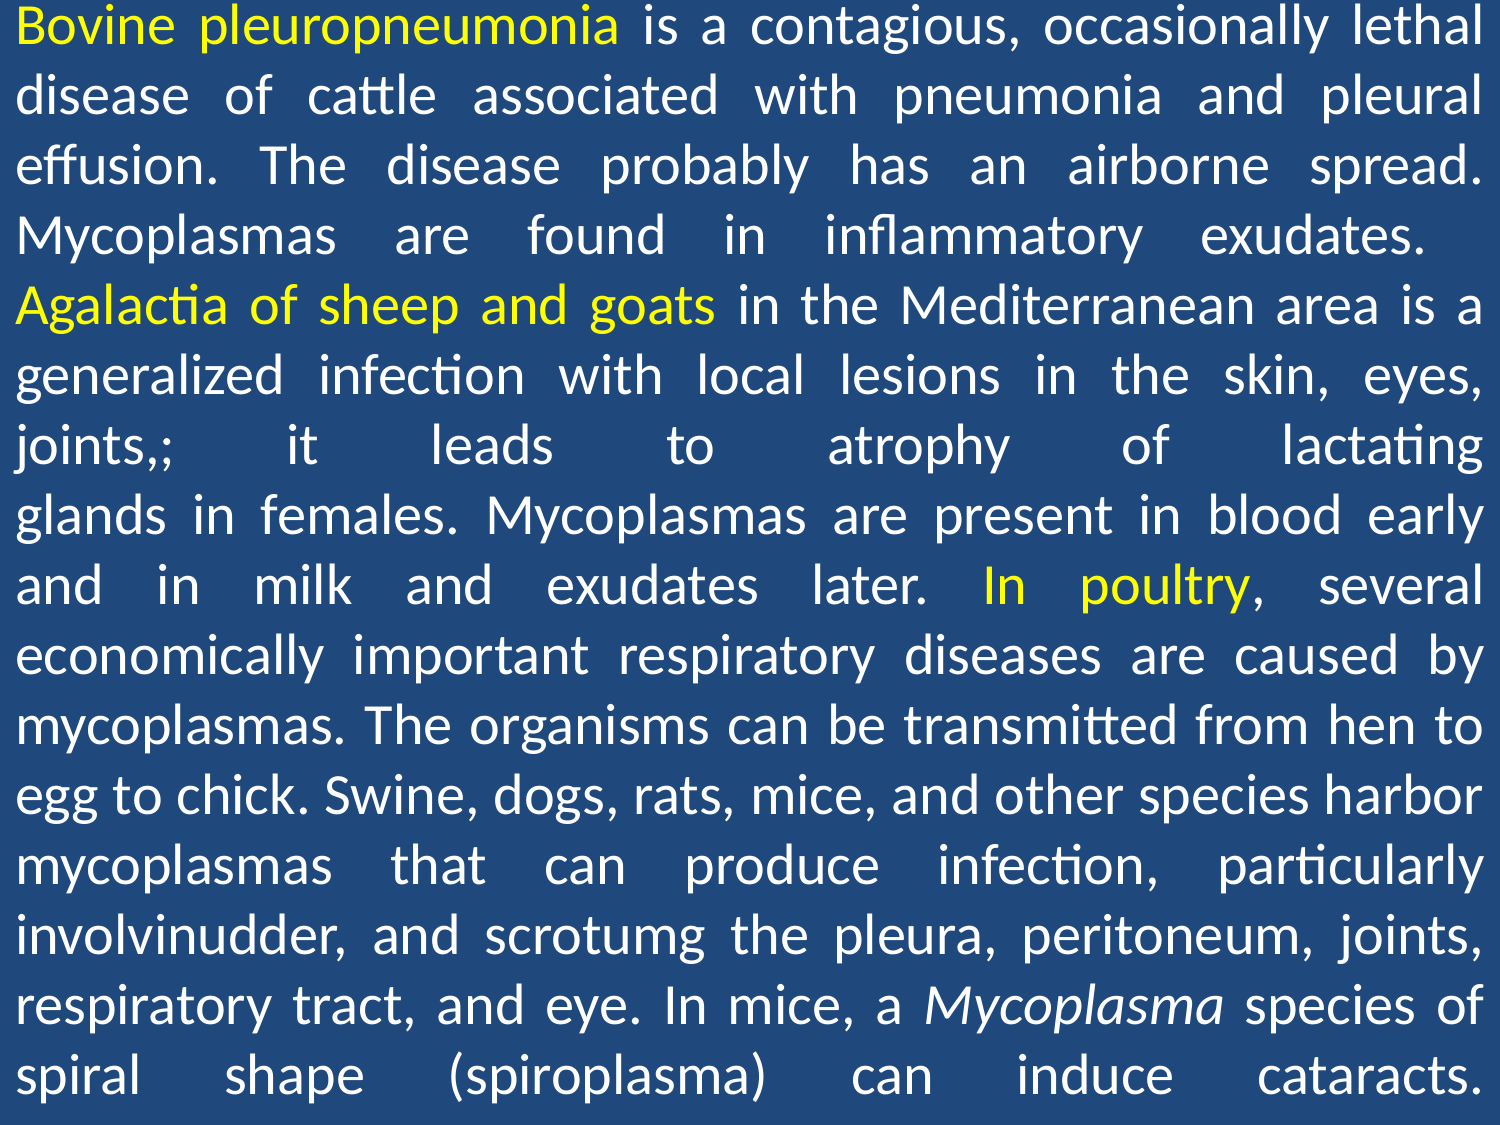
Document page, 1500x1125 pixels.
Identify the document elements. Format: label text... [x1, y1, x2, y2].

title Bovine pleuropneumonia is a contagious, occasionally lethal disease of cattle associated with pneumonia and pleural effusion. The disease probably has an airborne spread. Mycoplasmas are found in inflammatory exudates. Agalactia of sheep and goats in the Mediterranean area is a generalized infection with local lesions in the skin, eyes, joints,; it leads to atrophy of lactating glands in females. Mycoplasmas are present in blood early and in milk and exudates later. In poultry, several economically important respiratory diseases are caused by mycoplasmas. The organisms can be transmitted from hen to egg to chick. Swine, dogs, rats, mice, and other species harbor mycoplasmas that can produce infection, particularly involvinudder, and scrotumg the pleura, peritoneum, joints, respiratory tract, and eye. In mice, a Mycoplasma species of spiral shape (spiroplasma) can induce cataracts. [0, 37, 1500, 1125]
